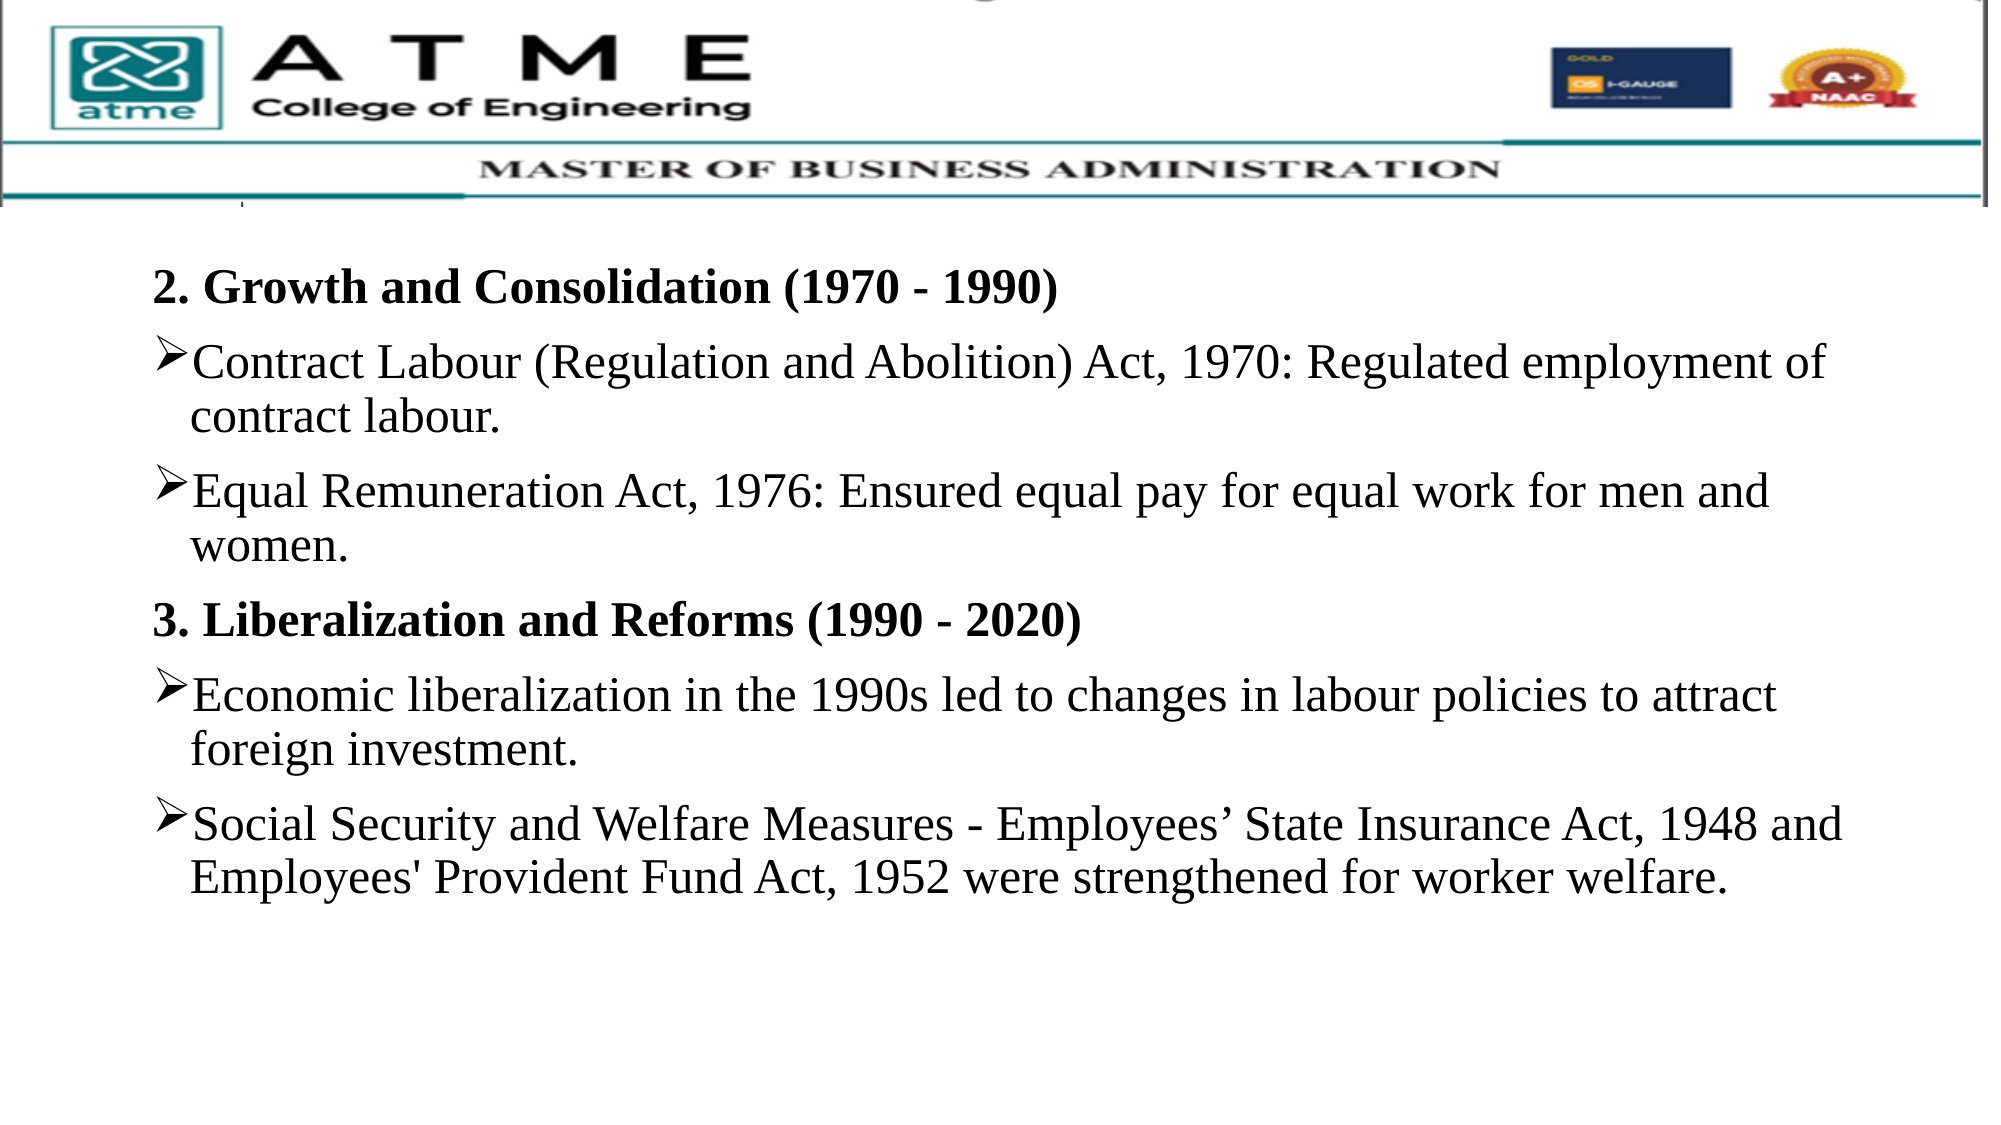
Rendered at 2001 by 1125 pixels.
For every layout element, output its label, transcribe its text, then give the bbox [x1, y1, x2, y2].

picture [0, 0, 1988, 207]
list 2. Growth and Consolidation (1970 - 1990) Contract Labour (Regulation and Abolition) Act, 1970: Regulated employment of contract labour. Equal Remuneration Act, 1976: Ensured equal pay for equal work for men and women. 3. Liberalization and Reforms (1990 - 2020) Economic liberalization in the 1990s led to changes in labour policies to attract foreign investment. Social Security and Welfare Measures - Employees’ State Insurance Act, 1948 and Employees' Provident Fund Act, 1952 were strengthened for worker welfare. [137, 253, 1863, 1042]
